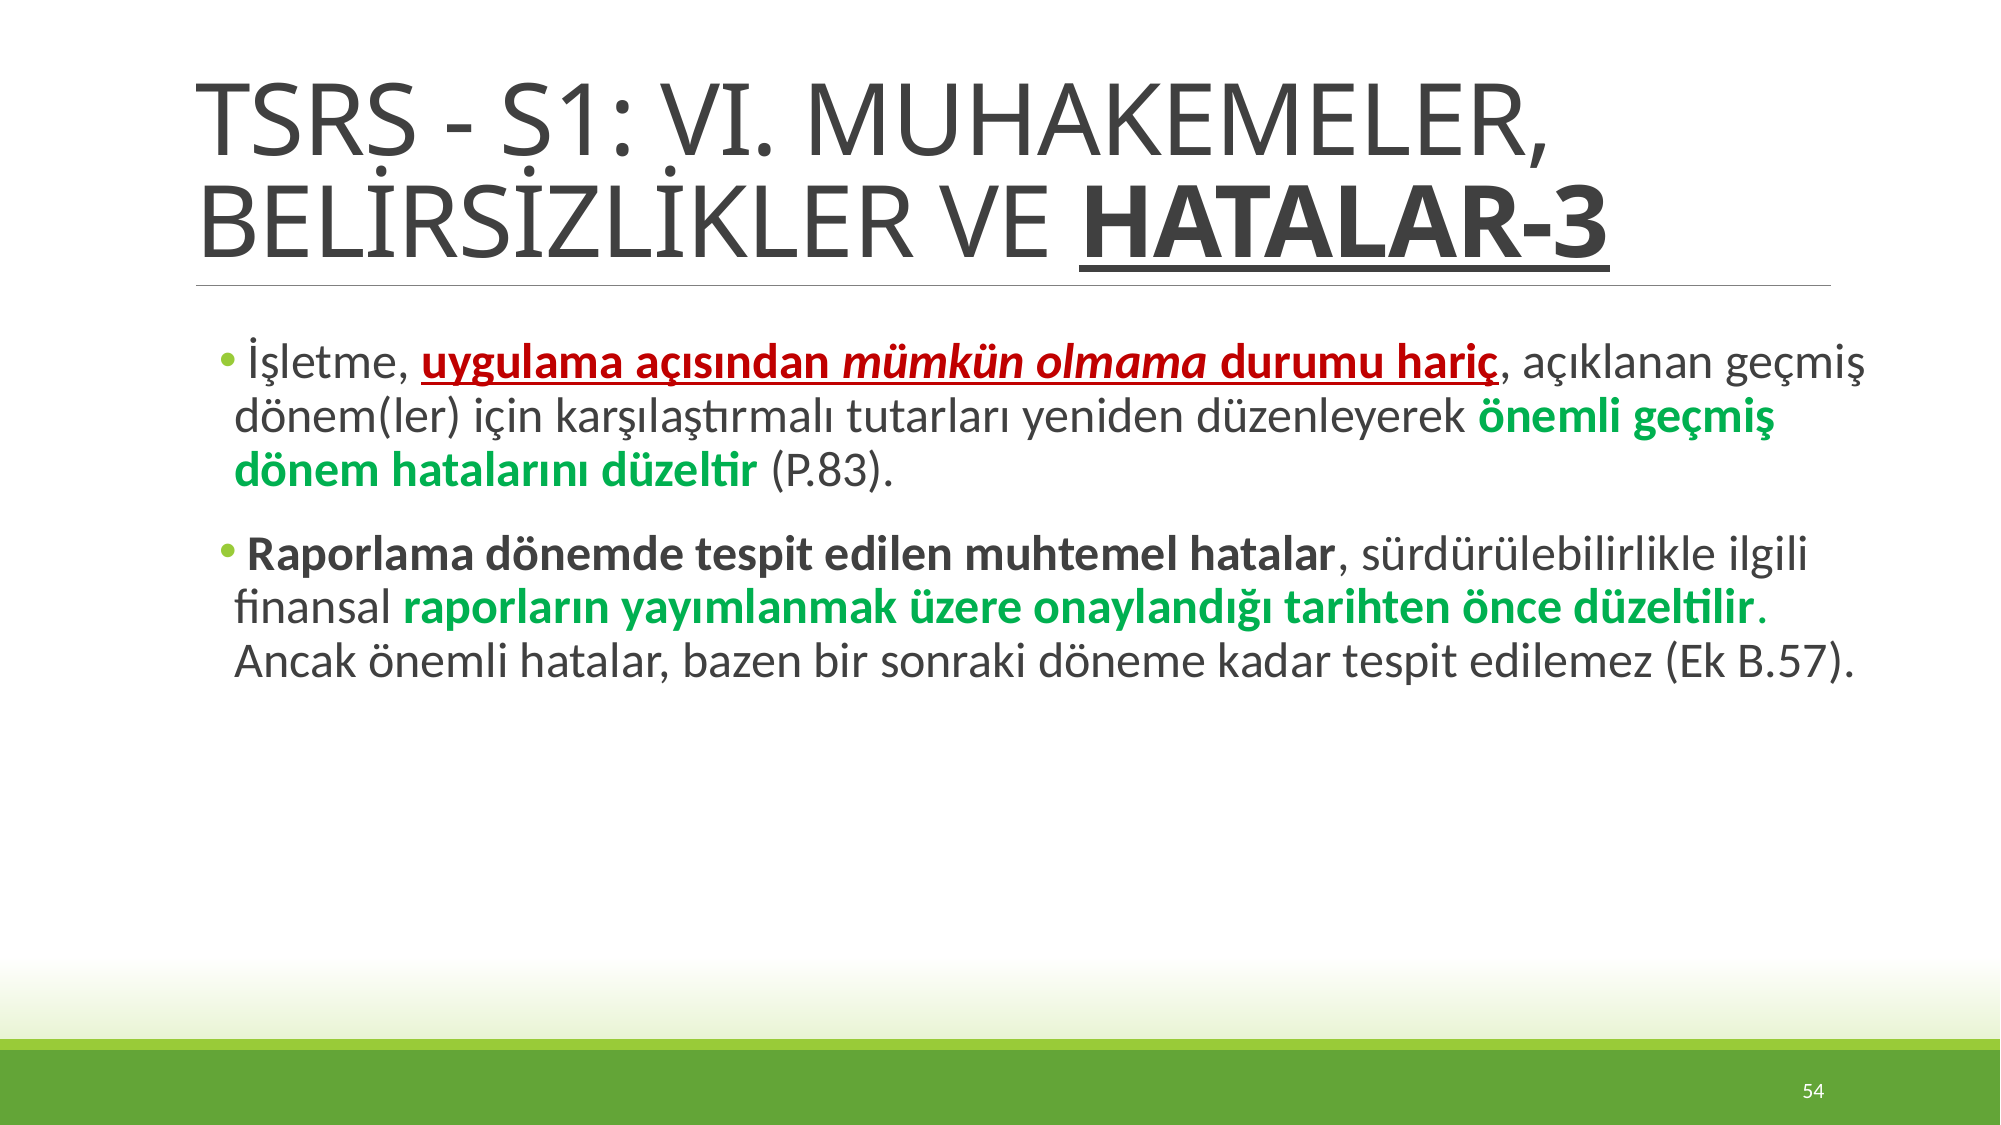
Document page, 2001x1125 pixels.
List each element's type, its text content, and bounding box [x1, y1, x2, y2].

title TSRS - S1: VI. MUHAKEMELER, BELİRSİZLİKLER VE HATALAR-3 [180, 47, 1830, 285]
list İşletme, uygulama açısından mümkün olmama durumu hariç, açıklanan geçmiş dönem(ler) için karşılaştırmalı tutarları yeniden düzenleyerek önemli geçmiş dönem hatalarını düzeltir (P.83). Raporlama dönemde tespit edilen muhtemel hatalar, sürdürülebilirlikle ilgili finansal raporların yayımlanmak üzere onaylandığı tarihten önce düzeltilir. Ancak önemli hatalar, bazen bir sonraki döneme kadar tespit edilemez (Ek B.57). [219, 328, 1885, 989]
slide_number 54 [1624, 1059, 1840, 1120]
